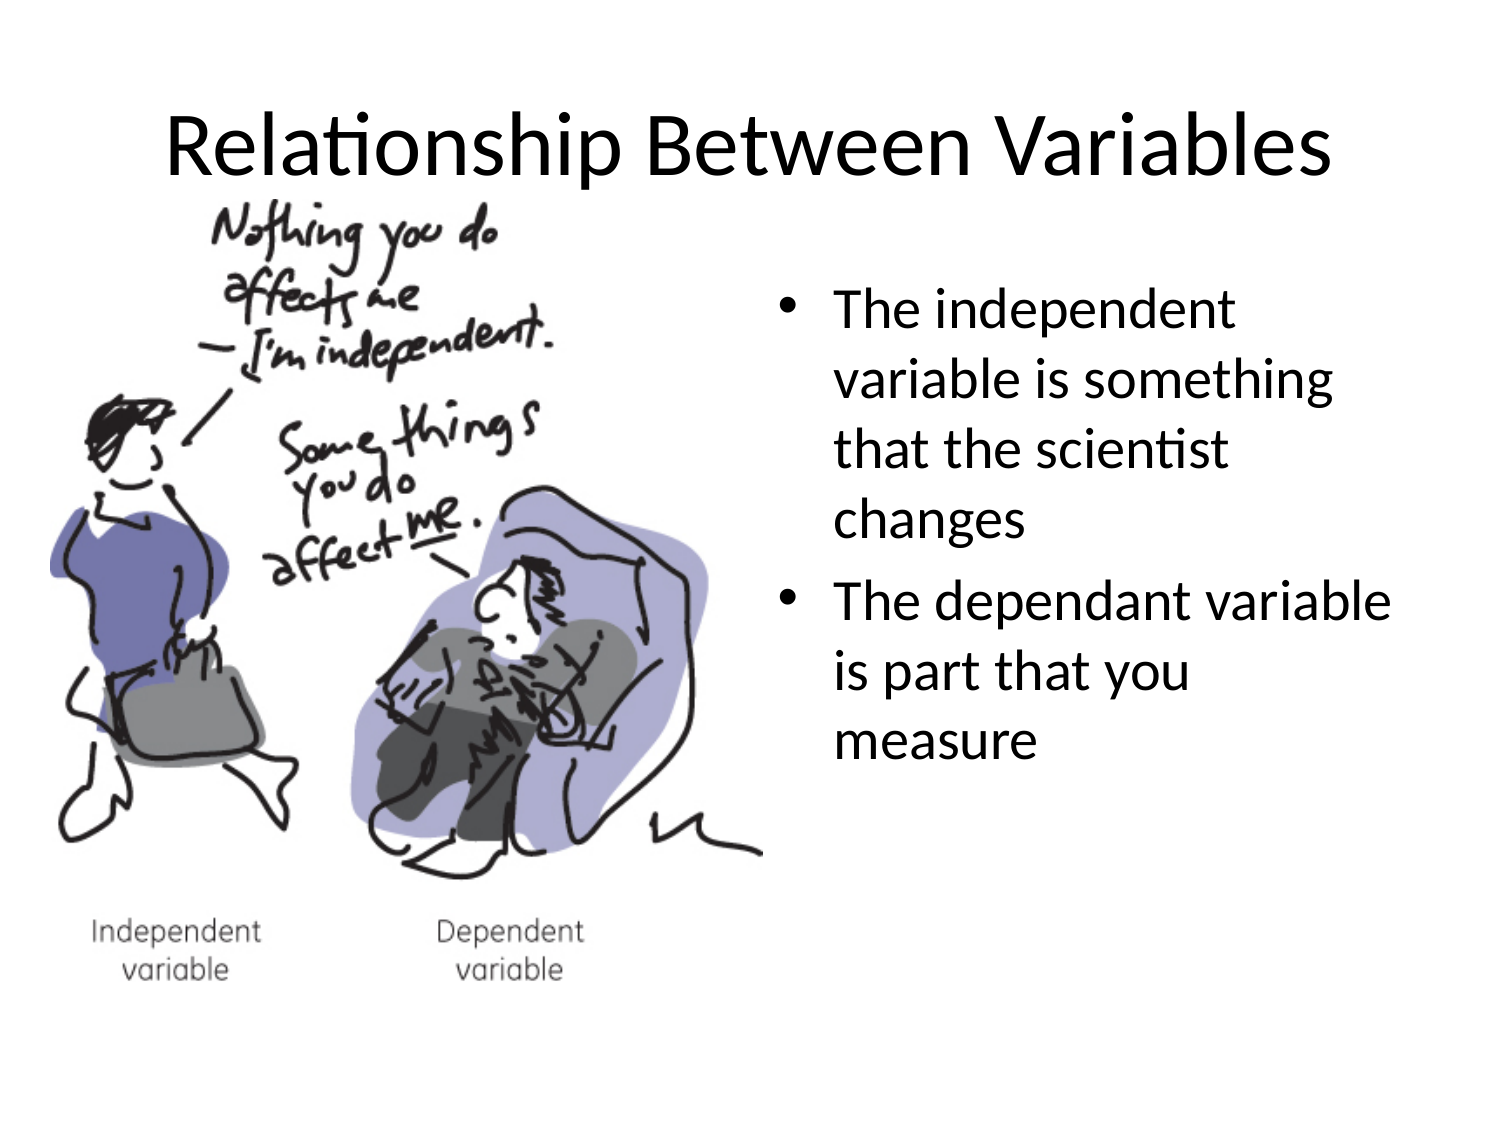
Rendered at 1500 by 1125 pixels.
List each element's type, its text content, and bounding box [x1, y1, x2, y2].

list The independent variable is something that the scientist changes The dependant variable is part that you measure [762, 262, 1425, 1005]
picture [49, 199, 763, 988]
title Relationship Between Variables [75, 45, 1425, 233]
